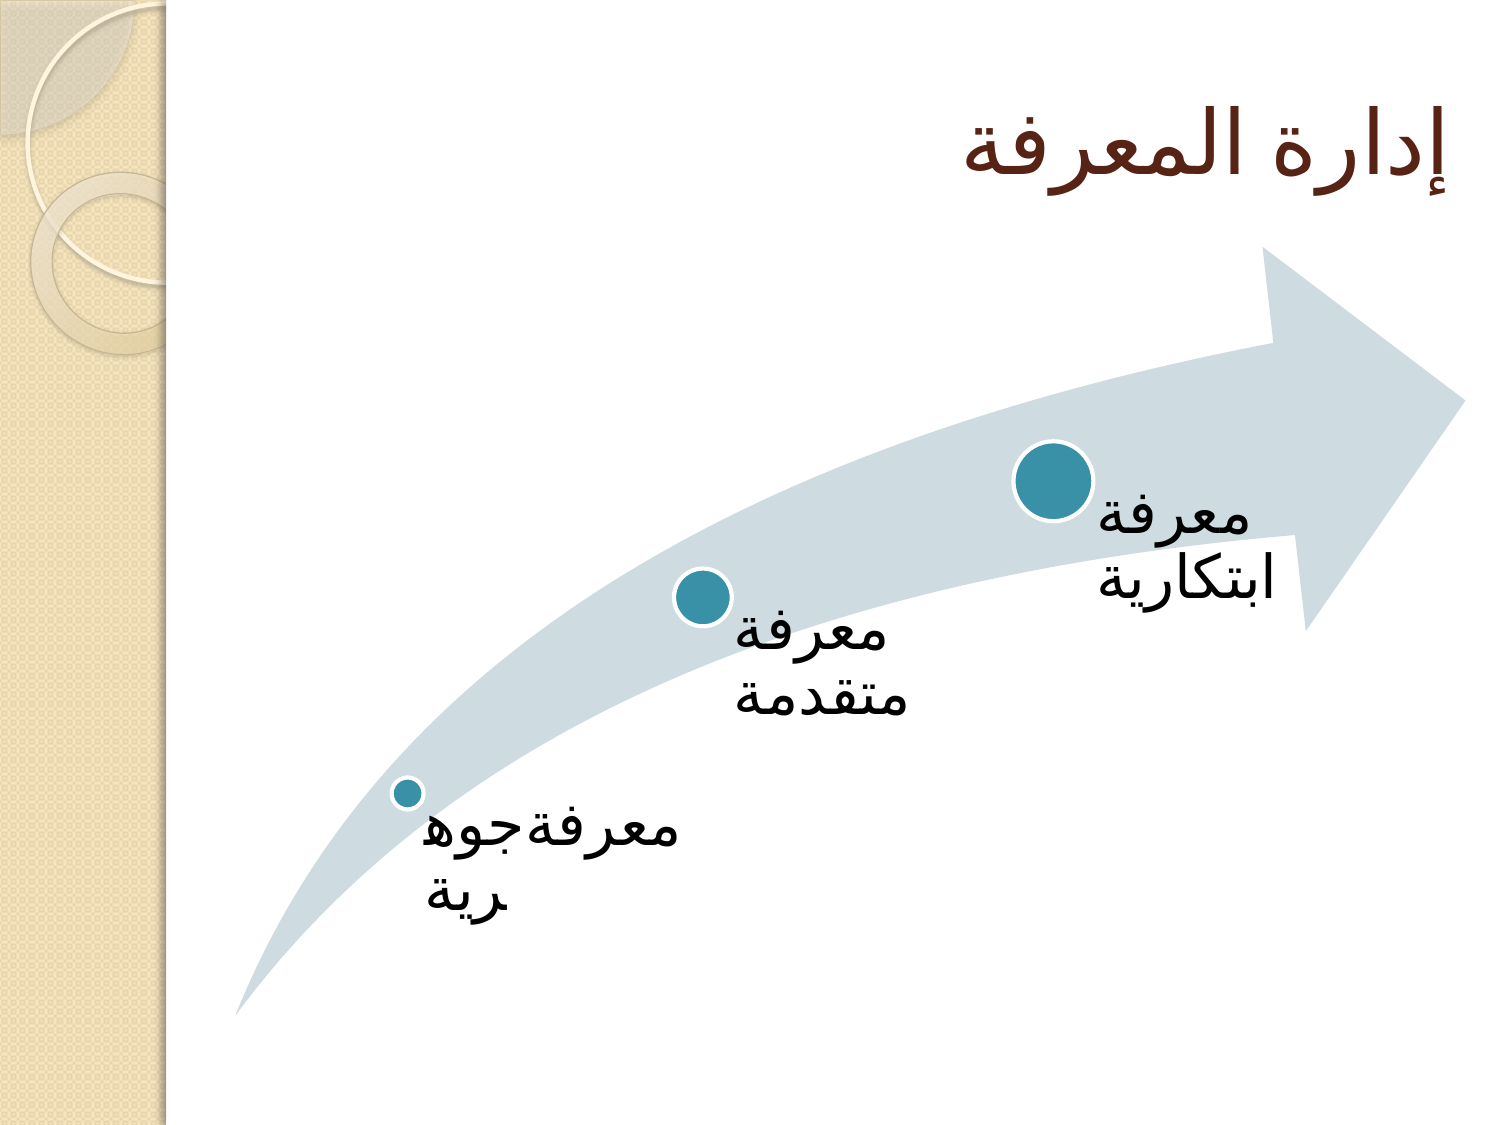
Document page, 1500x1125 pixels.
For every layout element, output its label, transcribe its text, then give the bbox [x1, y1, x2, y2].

title إدارة المعرفة [235, 45, 1466, 233]
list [235, 237, 1466, 1026]
